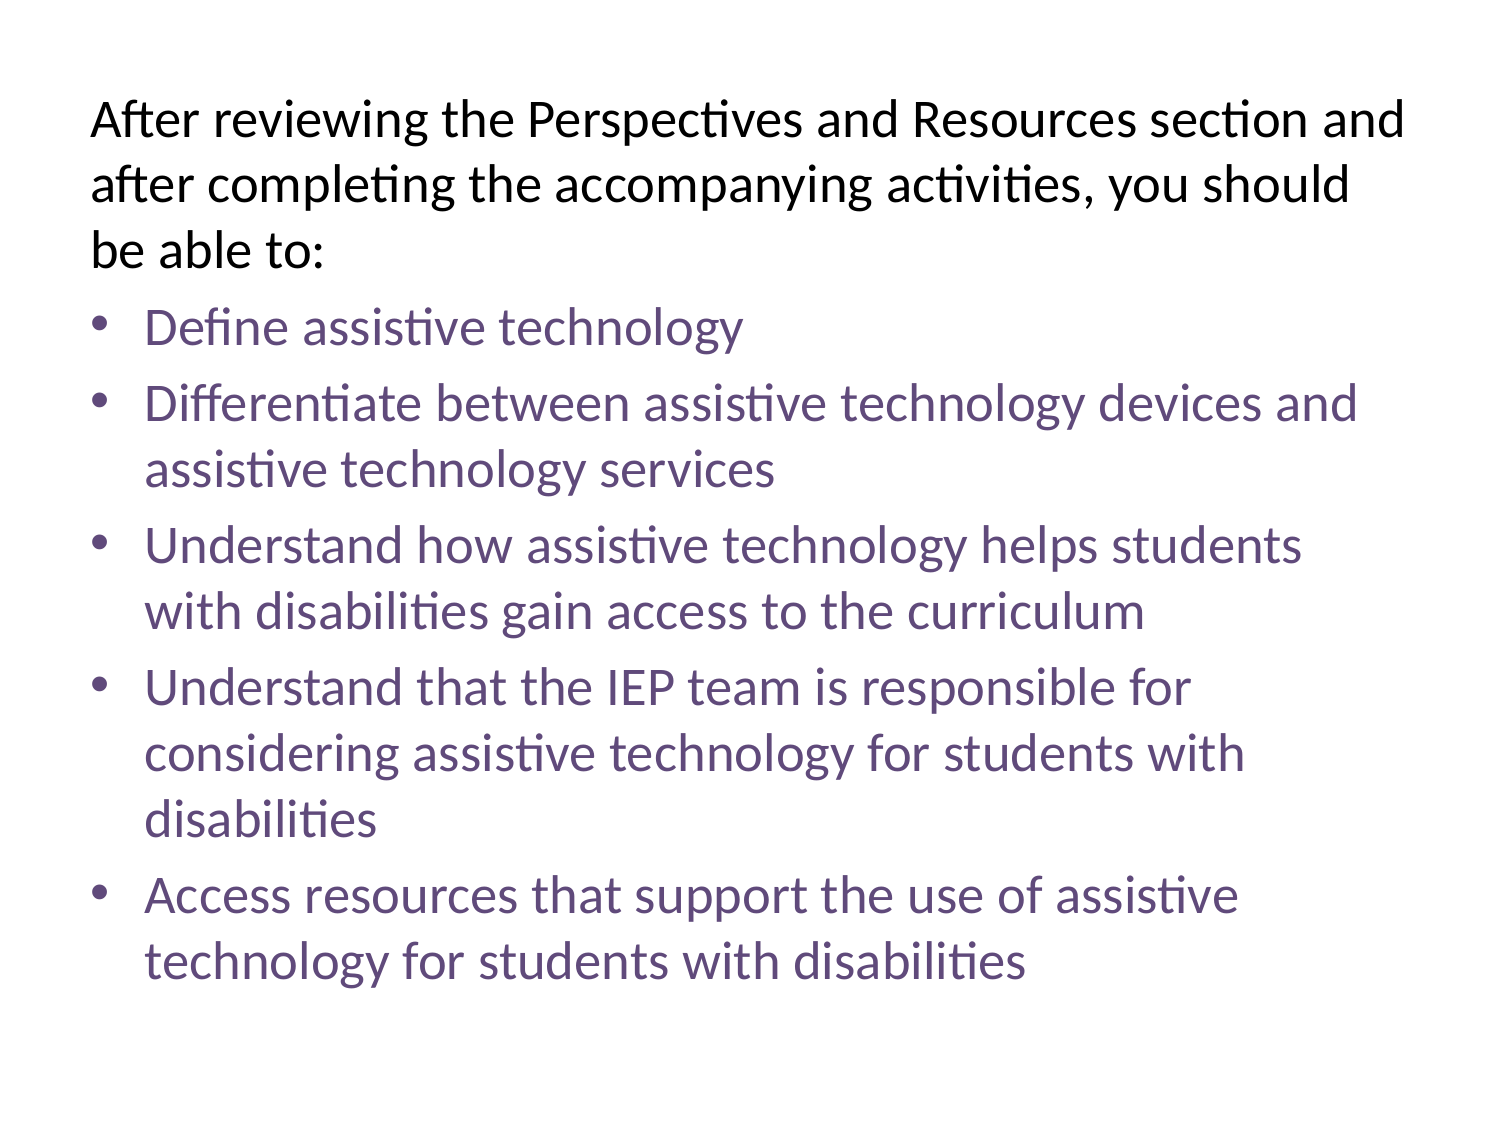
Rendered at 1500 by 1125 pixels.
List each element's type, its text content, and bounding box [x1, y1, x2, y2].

list After reviewing the Perspectives and Resources section and after completing the accompanying activities, you should be able to: Define assistive technology Differentiate between assistive technology devices and assistive technology services Understand how assistive technology helps students with disabilities gain access to the curriculum Understand that the IEP team is responsible for considering assistive technology for students with disabilities Access resources that support the use of assistive technology for students with disabilities [75, 75, 1425, 1005]
